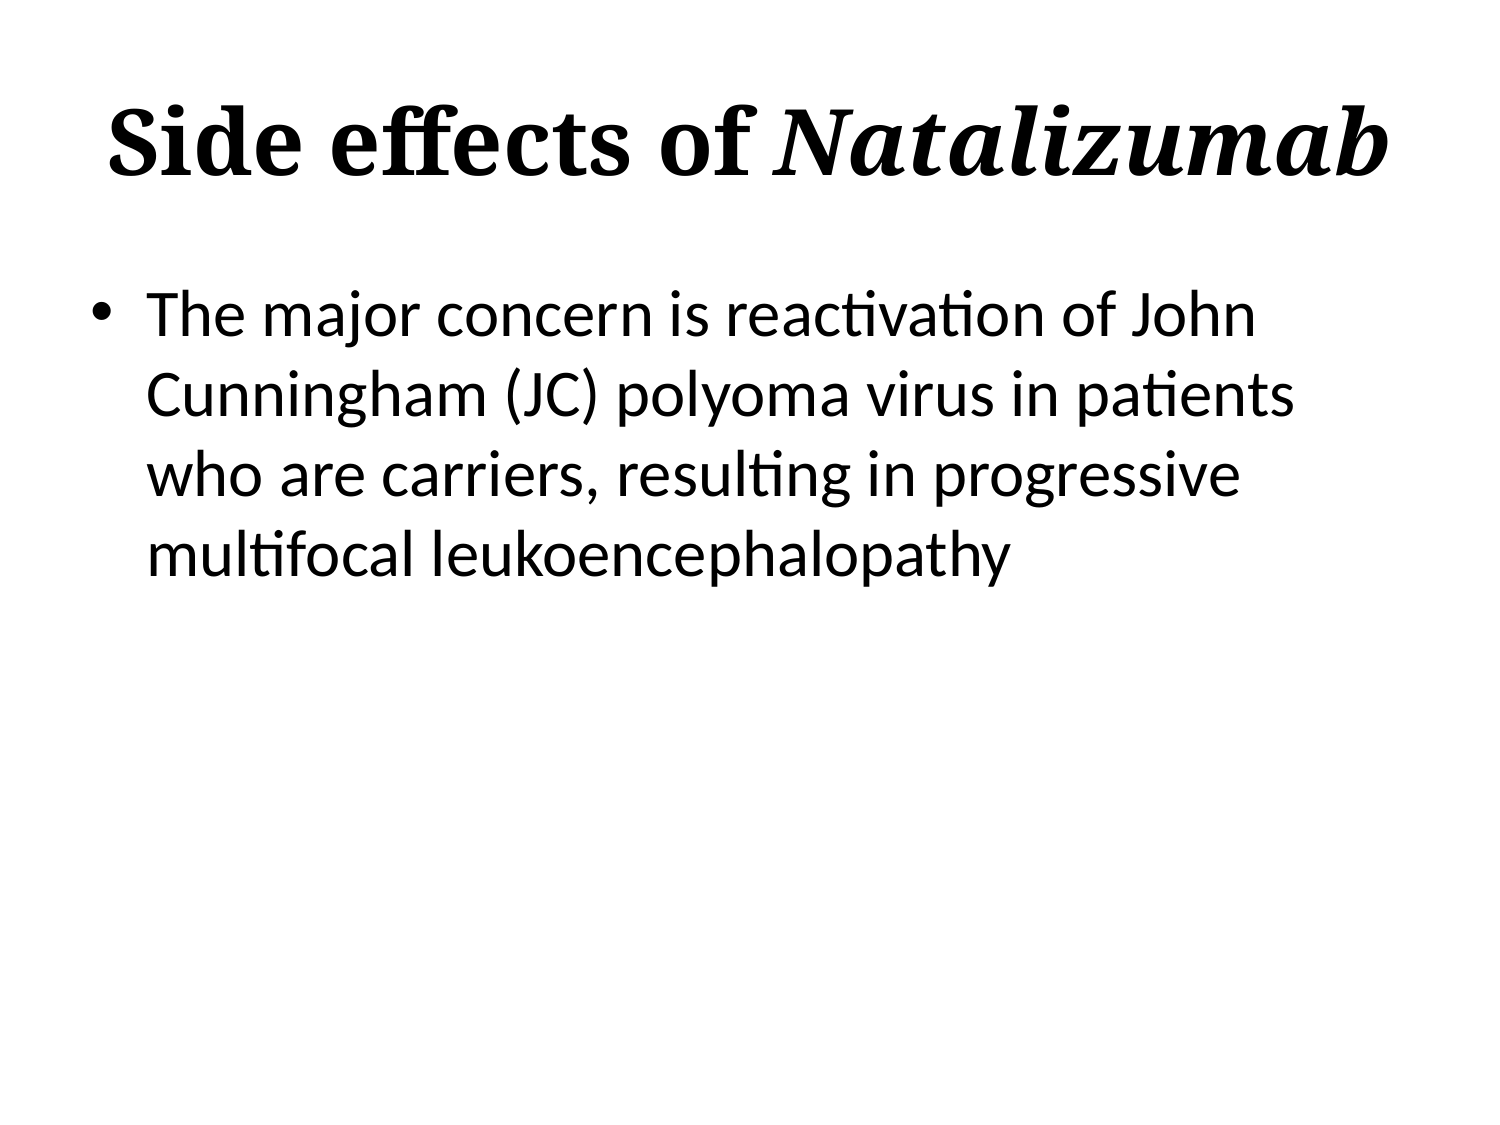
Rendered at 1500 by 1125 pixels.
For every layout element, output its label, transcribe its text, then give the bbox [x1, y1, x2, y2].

title Side effects of Natalizumab [75, 45, 1425, 233]
list The major concern is reactivation of John Cunningham (JC) polyoma virus in patients who are carriers, resulting in progressive multifocal leukoencephalopathy [75, 262, 1425, 1005]
